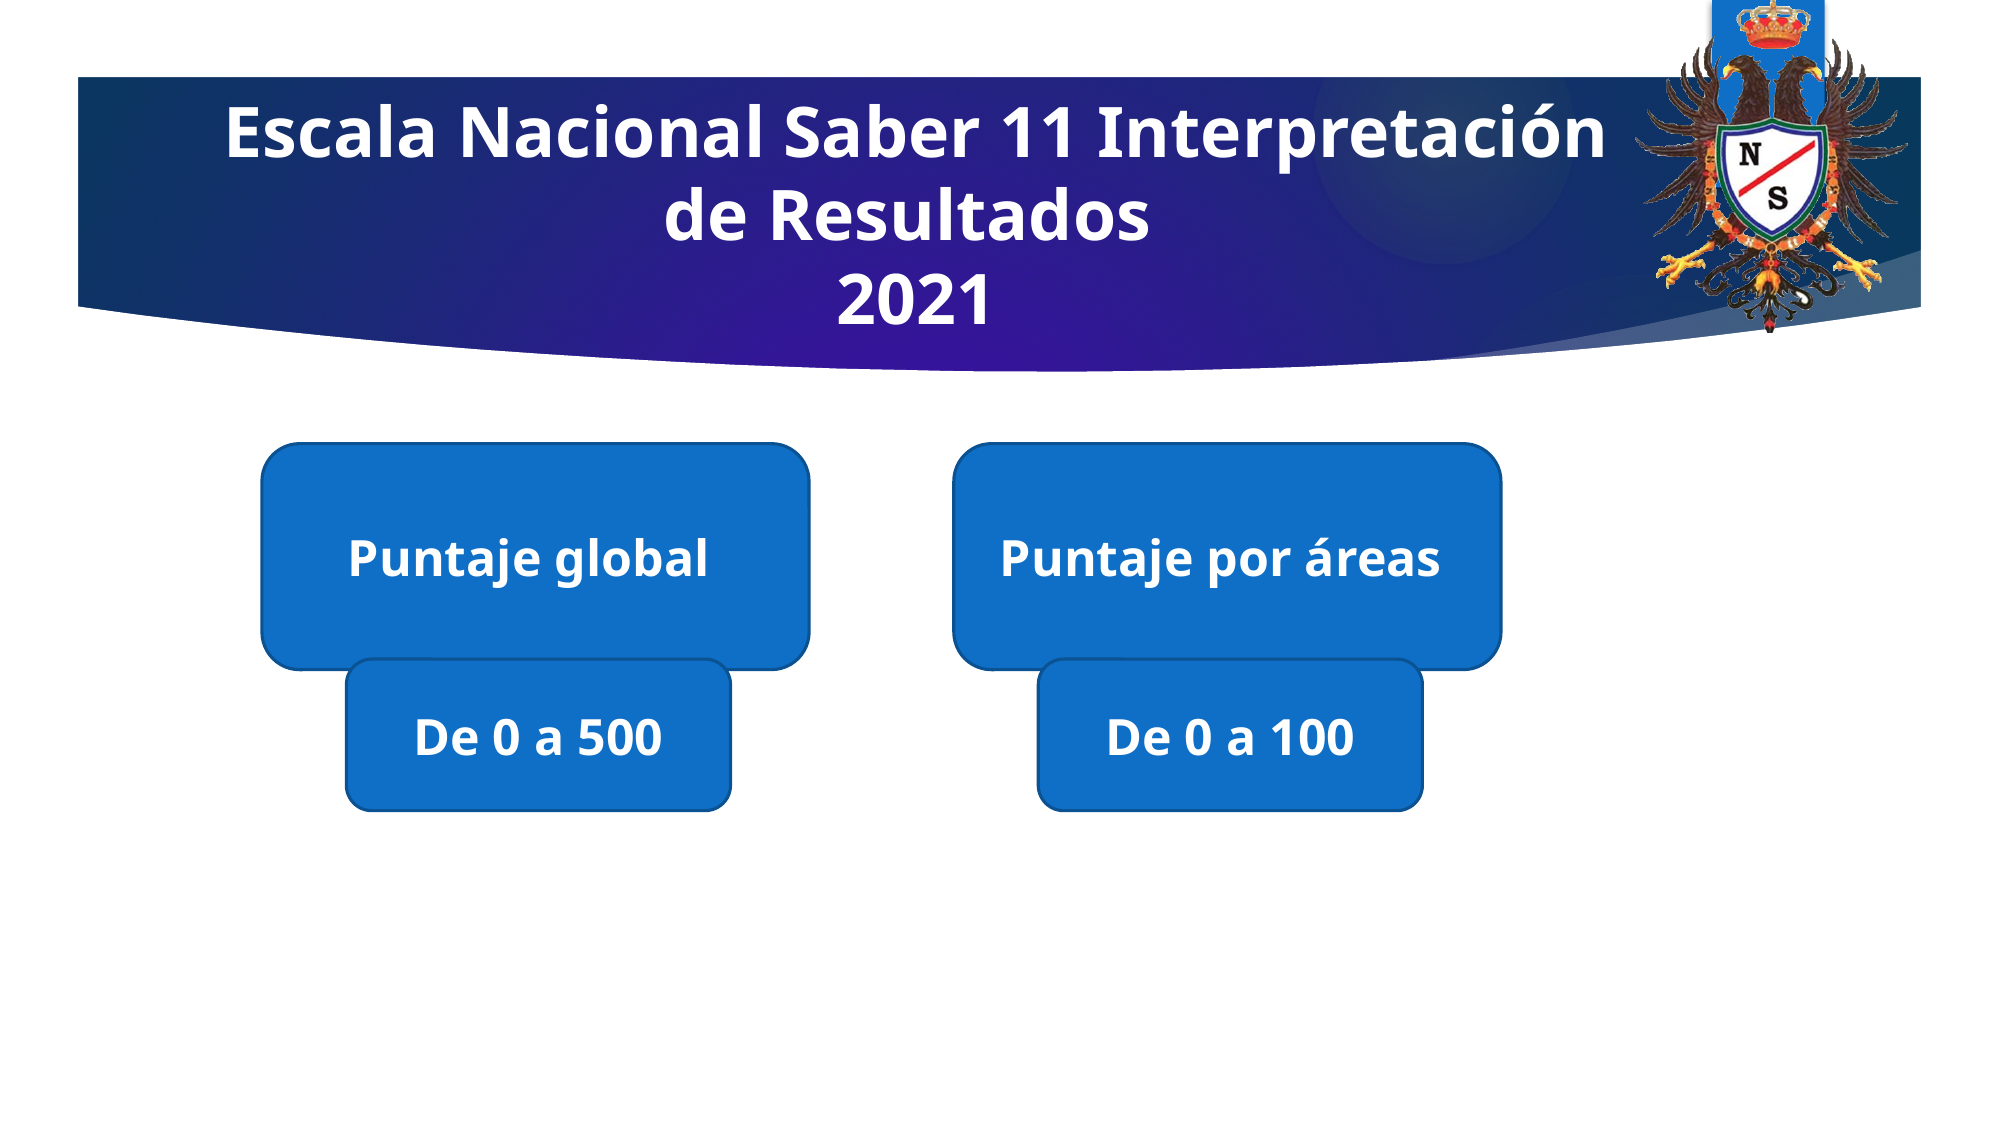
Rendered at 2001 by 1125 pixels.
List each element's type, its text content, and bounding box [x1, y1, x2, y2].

text_box Puntaje por áreas [952, 442, 1503, 672]
text_box De 0 a 100 [1036, 657, 1424, 813]
text_box De 0 a 500 [344, 657, 733, 813]
title Escala Nacional Saber 11 Interpretación de Resultados 2021 [169, 78, 1664, 348]
text_box Puntaje global [260, 442, 811, 672]
picture [1624, 0, 1914, 334]
